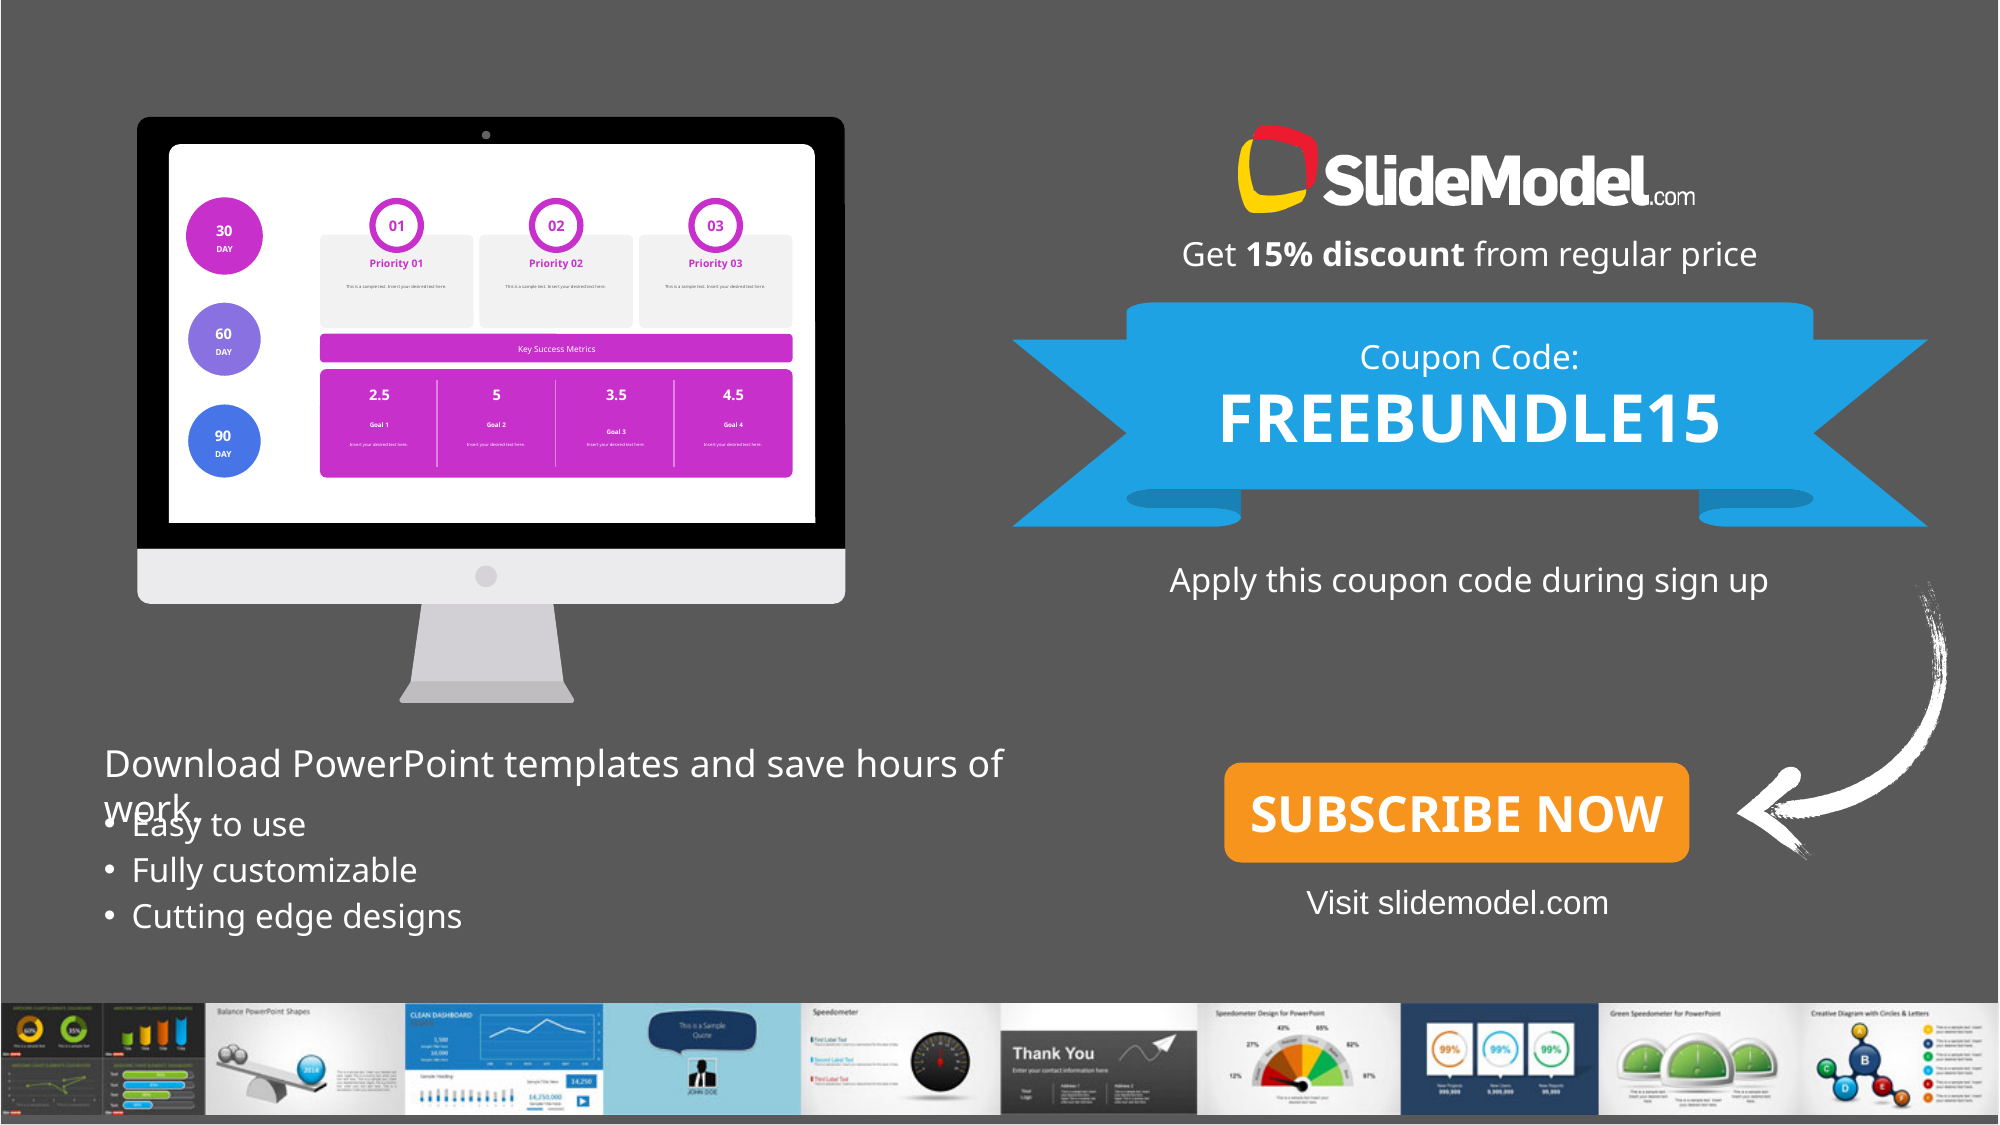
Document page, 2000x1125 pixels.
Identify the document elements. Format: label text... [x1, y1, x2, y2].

text_box Coupon Code: FREEBUNDLE15 [1173, 328, 1767, 464]
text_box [176, 188, 808, 490]
text_box Easy to use Fully customizable Cutting edge designs [88, 838, 863, 943]
text_box SUBSCRIBE NOW [1222, 760, 1692, 865]
text_box [1012, 302, 1928, 527]
text_box Download PowerPoint templates and save hours of work. [88, 732, 1059, 838]
text_box Get 15% discount from regular price [1058, 225, 1882, 281]
picture [0, 1003, 1999, 1115]
text_box [0, 0, 2000, 1003]
text_box Apply this coupon code during sign up [1129, 551, 1811, 607]
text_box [136, 116, 846, 704]
picture [1237, 125, 1695, 213]
text_box Visit slidemodel.com [1247, 874, 1669, 928]
text_box [1928, 587, 1937, 601]
text_box [1736, 594, 1948, 861]
